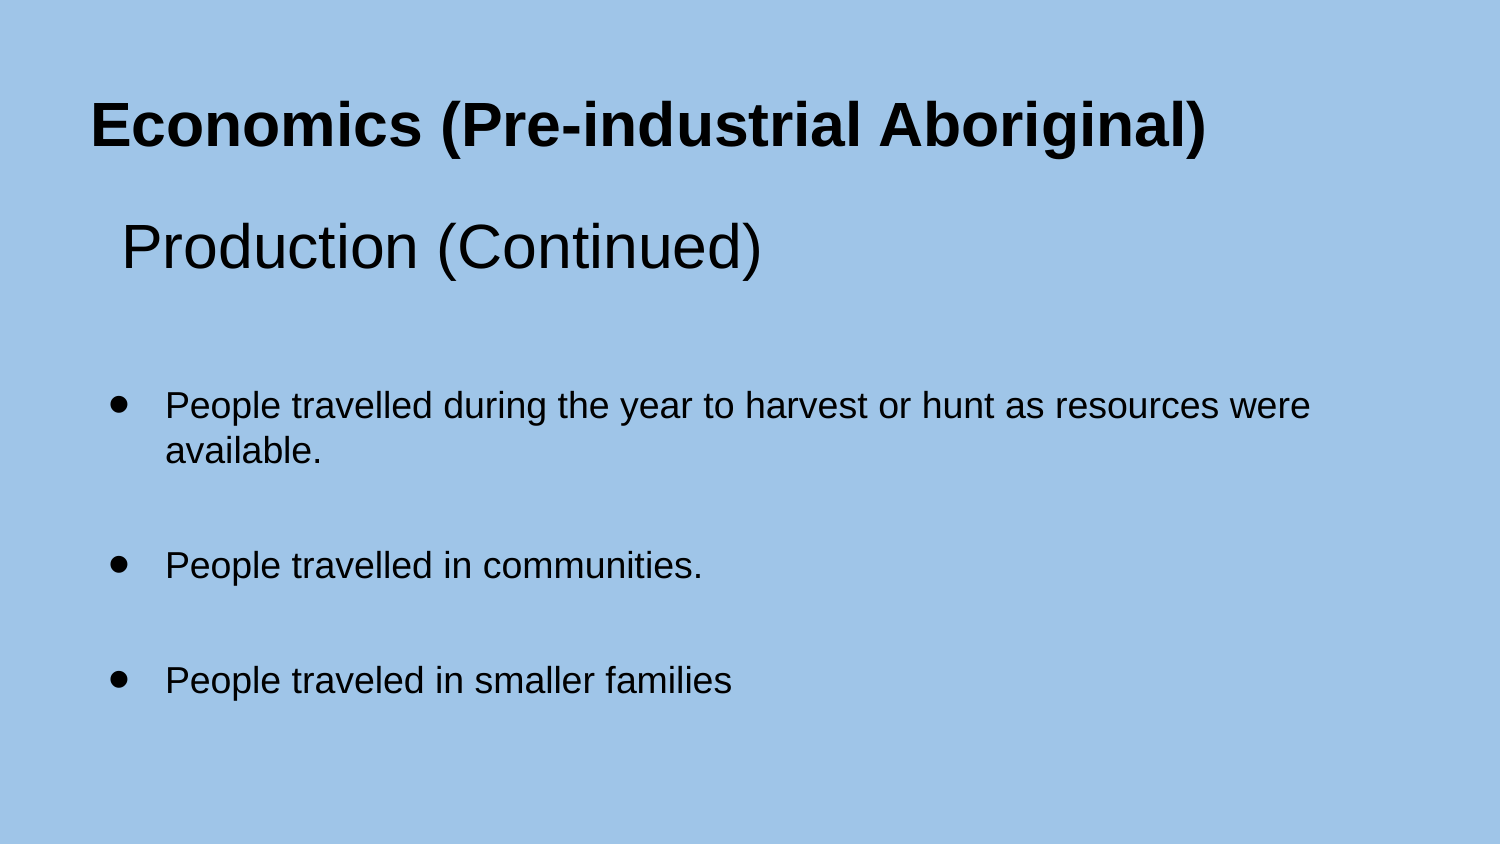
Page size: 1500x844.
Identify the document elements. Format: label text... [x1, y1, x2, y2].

title Economics (Pre-industrial Aboriginal) [75, 33, 1425, 175]
list Production (Continued) People travelled during the year to harvest or hunt as resources were available. People travelled in communities. People traveled in smaller families [75, 191, 1425, 803]
